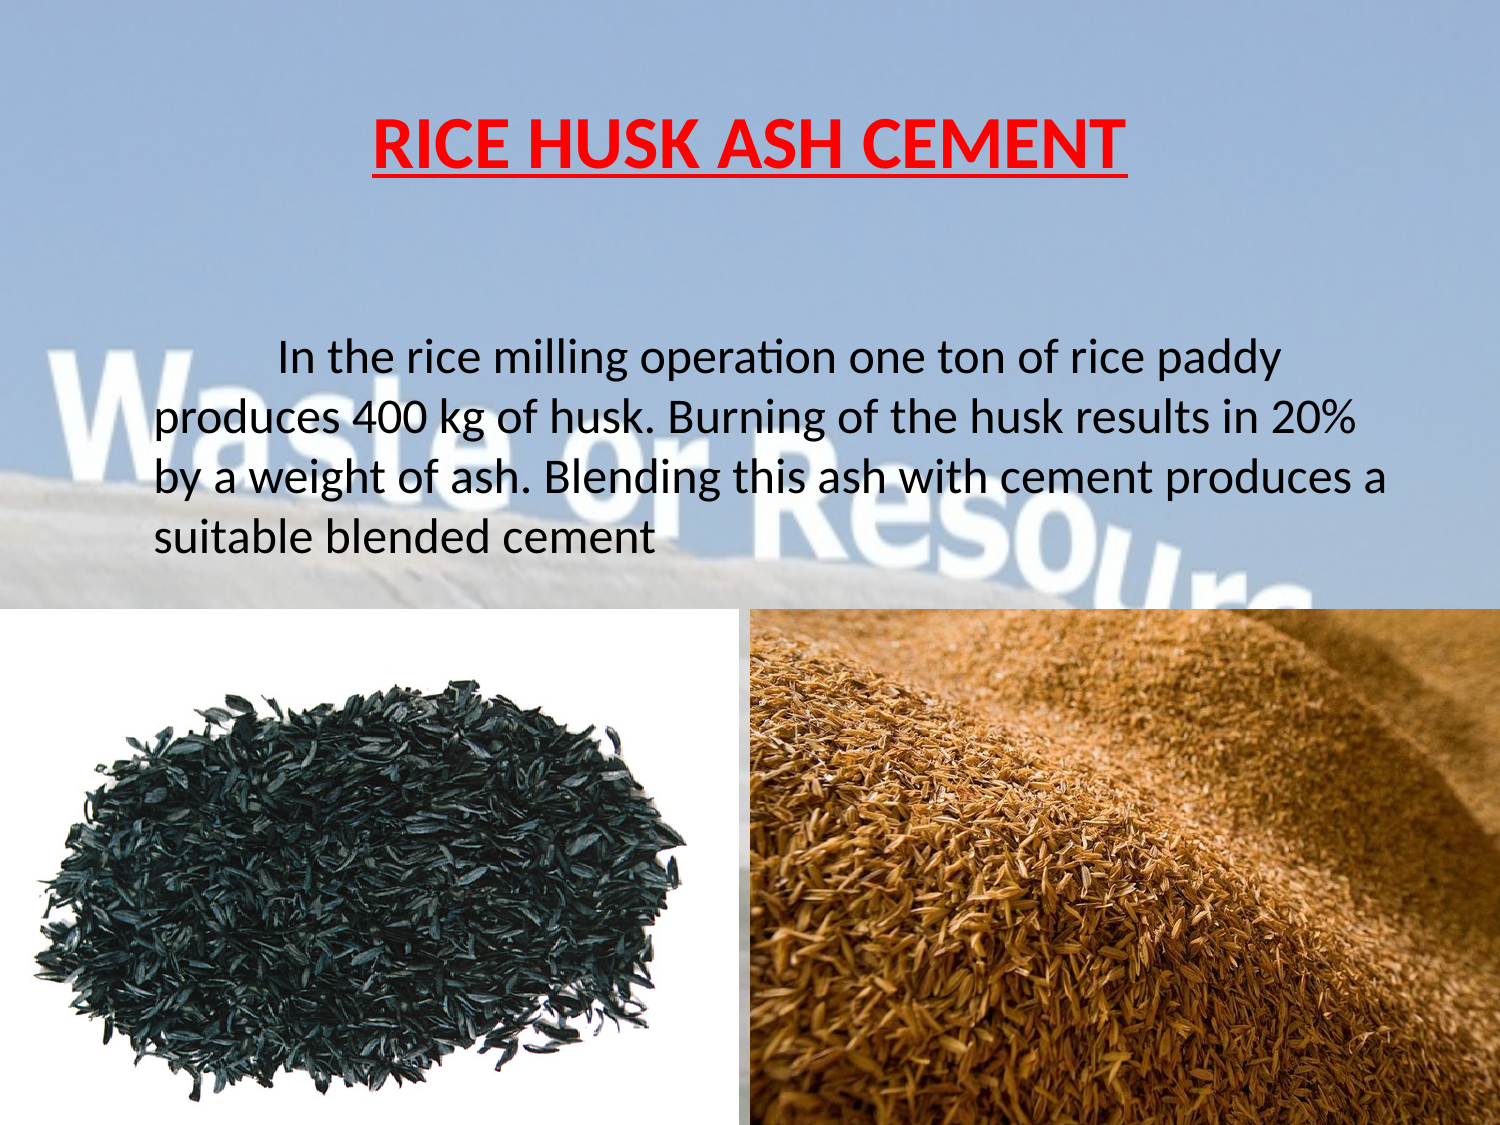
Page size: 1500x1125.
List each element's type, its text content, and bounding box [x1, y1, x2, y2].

list In the rice milling operation one ton of rice paddy produces 400 kg of husk. Burning of the husk results in 20% by a weight of ash. Blending this ash with cement produces a suitable blended cement [82, 316, 1432, 614]
title RICE HUSK ASH CEMENT [75, 45, 1425, 233]
picture [749, 609, 1500, 1125]
picture [0, 609, 739, 1125]
